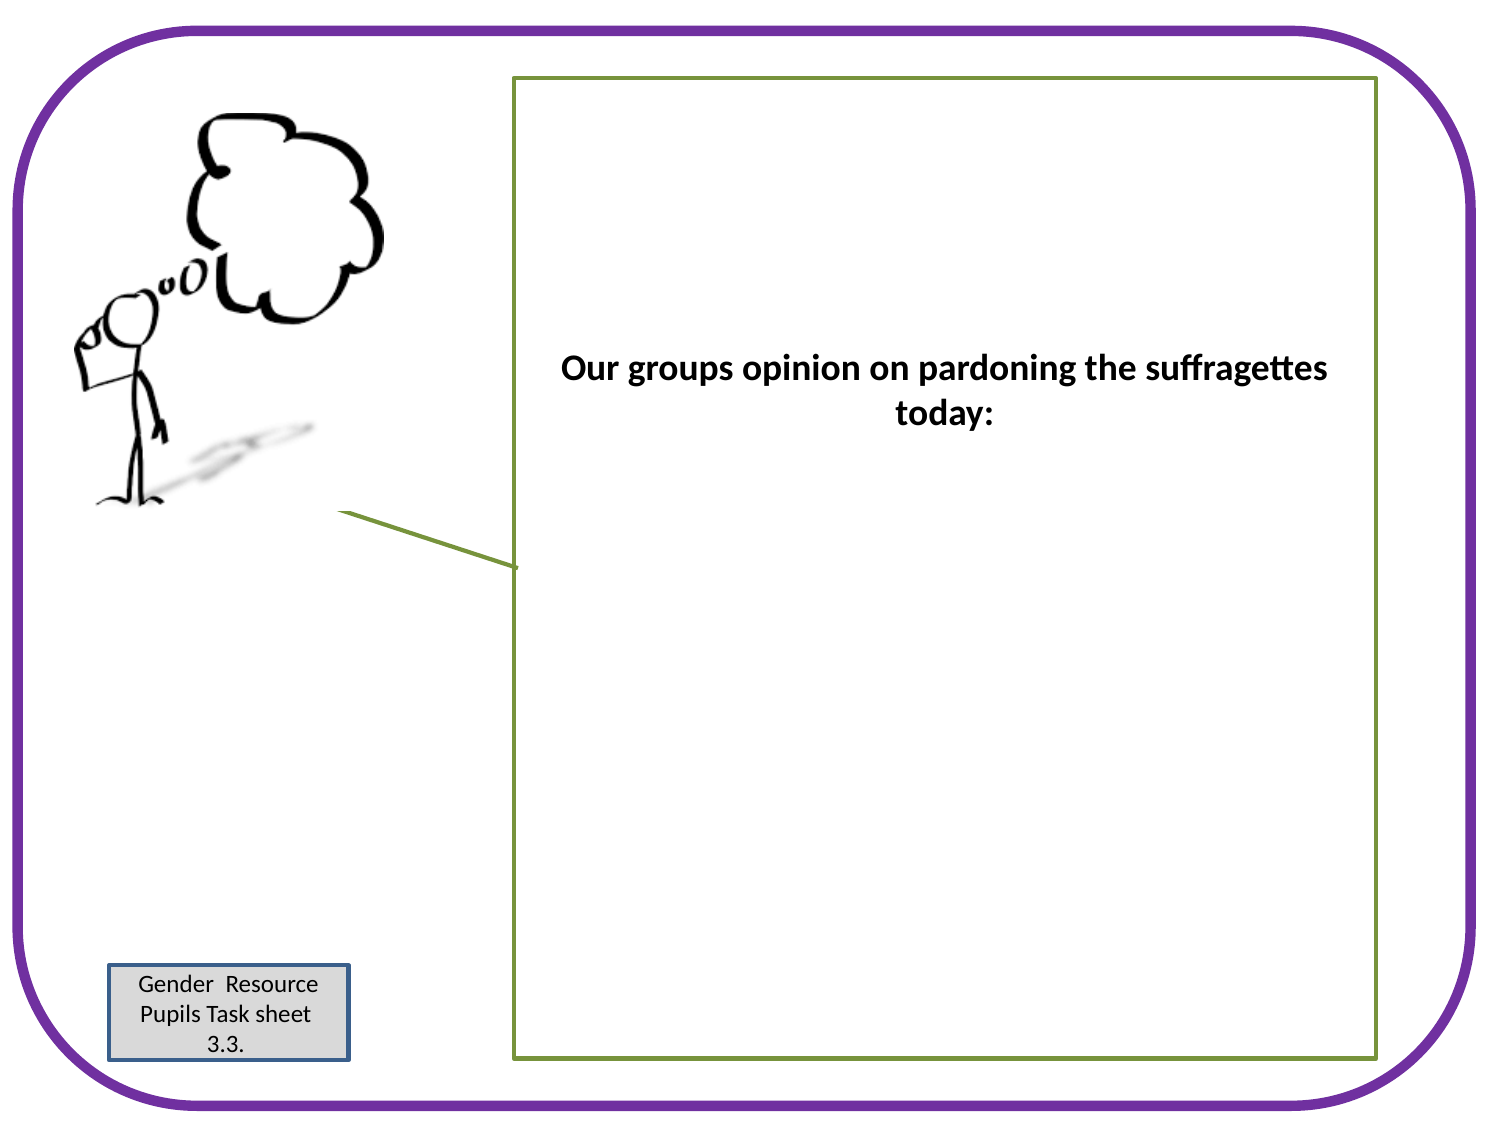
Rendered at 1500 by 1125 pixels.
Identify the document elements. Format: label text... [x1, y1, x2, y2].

text_box Gender Resource Pupils Task sheet 3.3. [107, 963, 351, 1062]
text_box Our groups opinion on pardoning the suffragettes today: [358, 76, 1378, 1061]
text_box [15, 28, 1473, 1108]
picture [73, 113, 384, 511]
